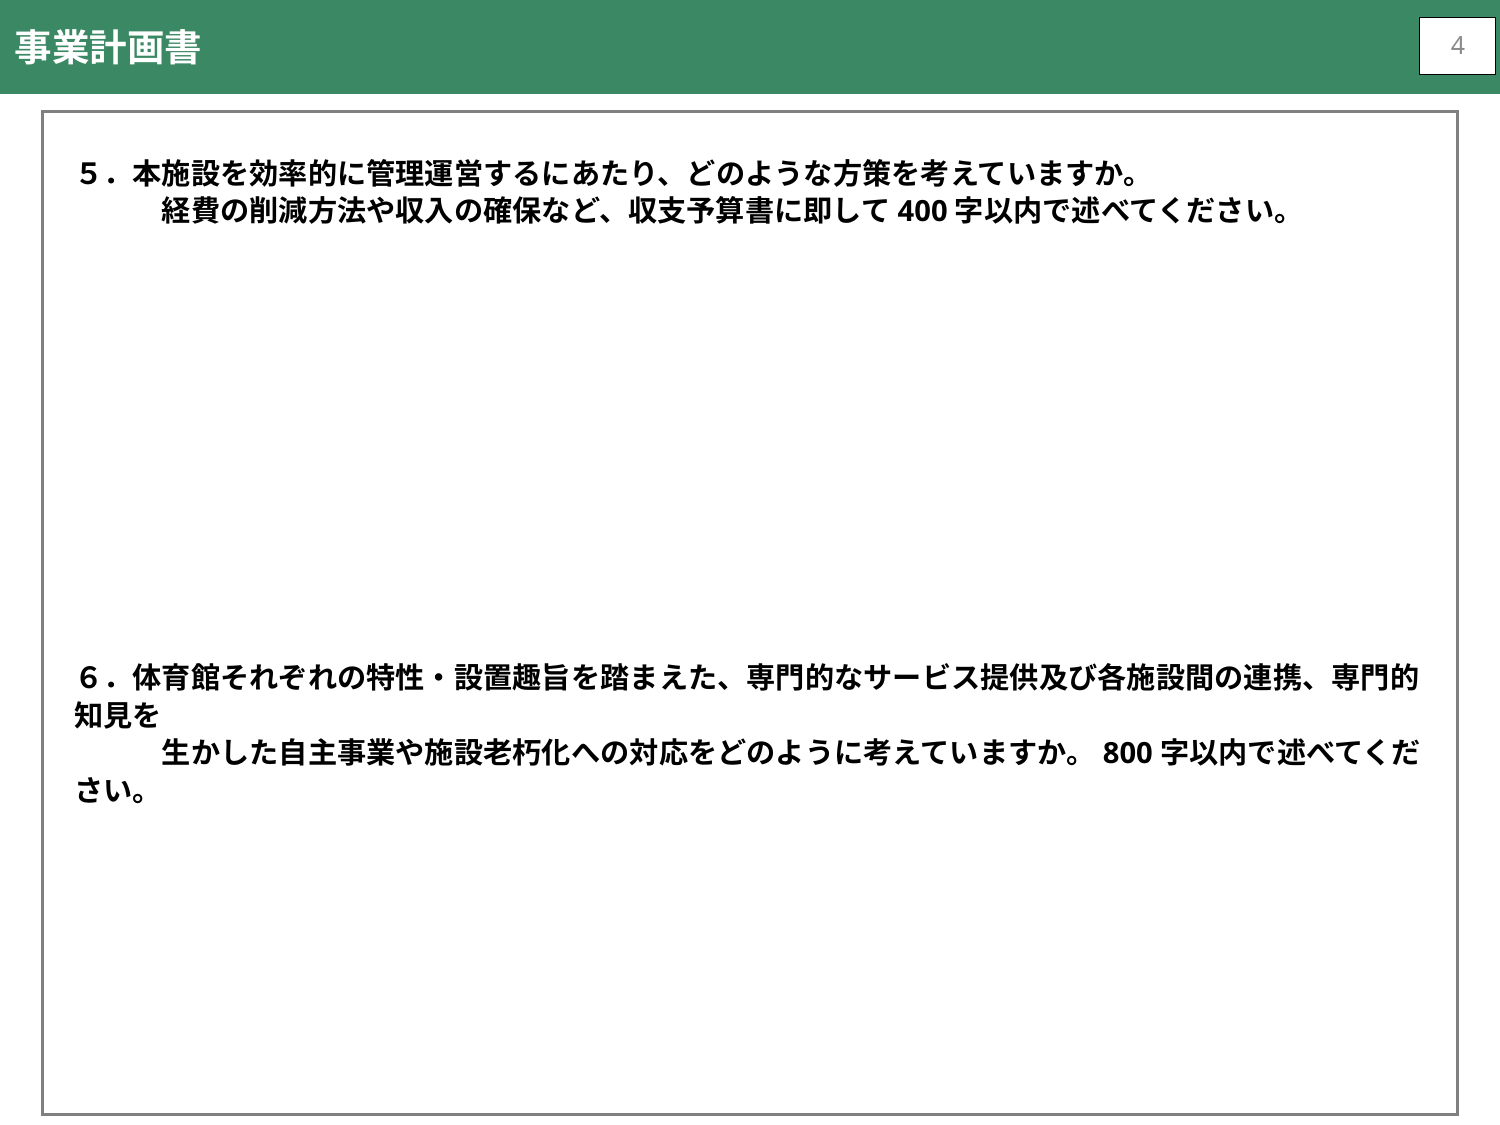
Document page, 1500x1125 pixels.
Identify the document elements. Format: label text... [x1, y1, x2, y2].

slide_number 4 [1419, 17, 1496, 75]
text_box ６．体育館それぞれの特性・設置趣旨を踏まえた、専門的なサービス提供及び各施設間の連携、専門的知見を 生かした自主事業や施設老朽化への対応をどのように考えていますか。800字以内で述べてください。 [59, 649, 1441, 1040]
text_box 事業計画書 [0, 0, 1500, 94]
text_box ５．本施設を効率的に管理運営するにあたり、どのような方策を考えていますか。 経費の削減方法や収入の確保など、収支予算書に即して400字以内で述べてください。 [59, 145, 1441, 460]
text_box [42, 111, 1458, 1115]
